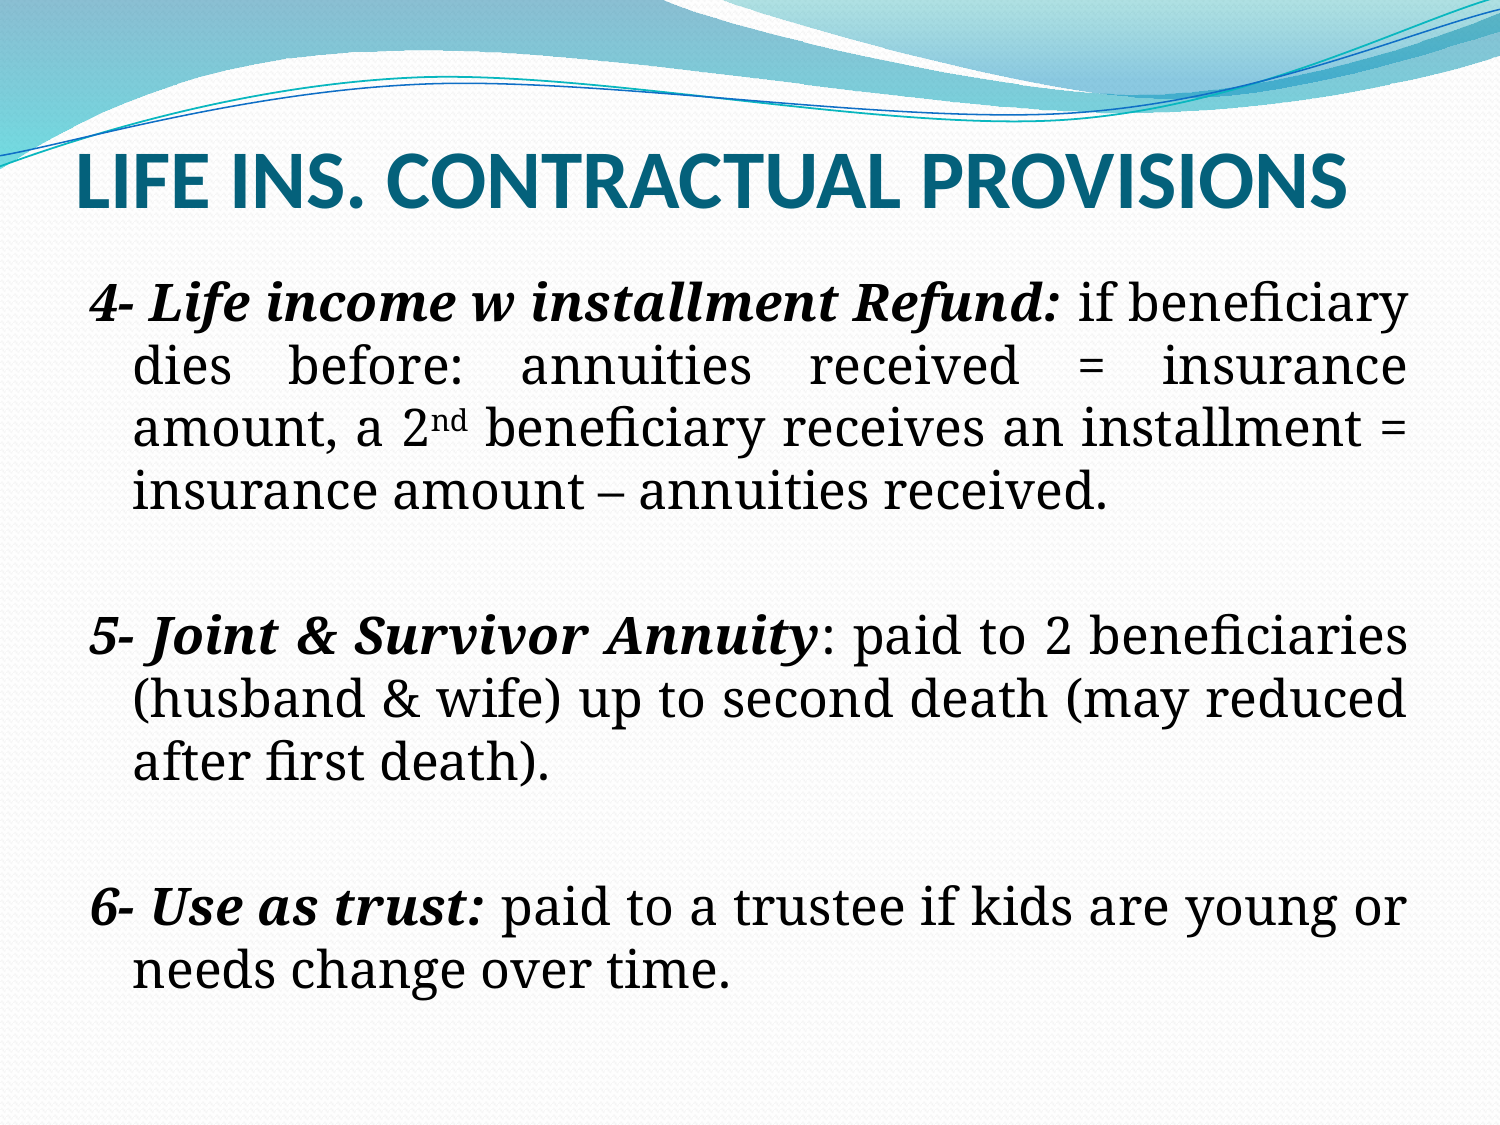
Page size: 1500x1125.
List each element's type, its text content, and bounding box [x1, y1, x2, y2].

list 4- Life income w installment Refund: if beneficiary dies before: annuities received = insurance amount, a 2nd beneficiary receives an installment = insurance amount – annuities received. 5- Joint & Survivor Annuity: paid to 2 beneficiaries (husband & wife) up to second death (may reduced after first death). 6- Use as trust: paid to a trustee if kids are young or needs change over time. [75, 262, 1425, 1038]
title LIFE INS. CONTRACTUAL PROVISIONS [75, 99, 1425, 225]
